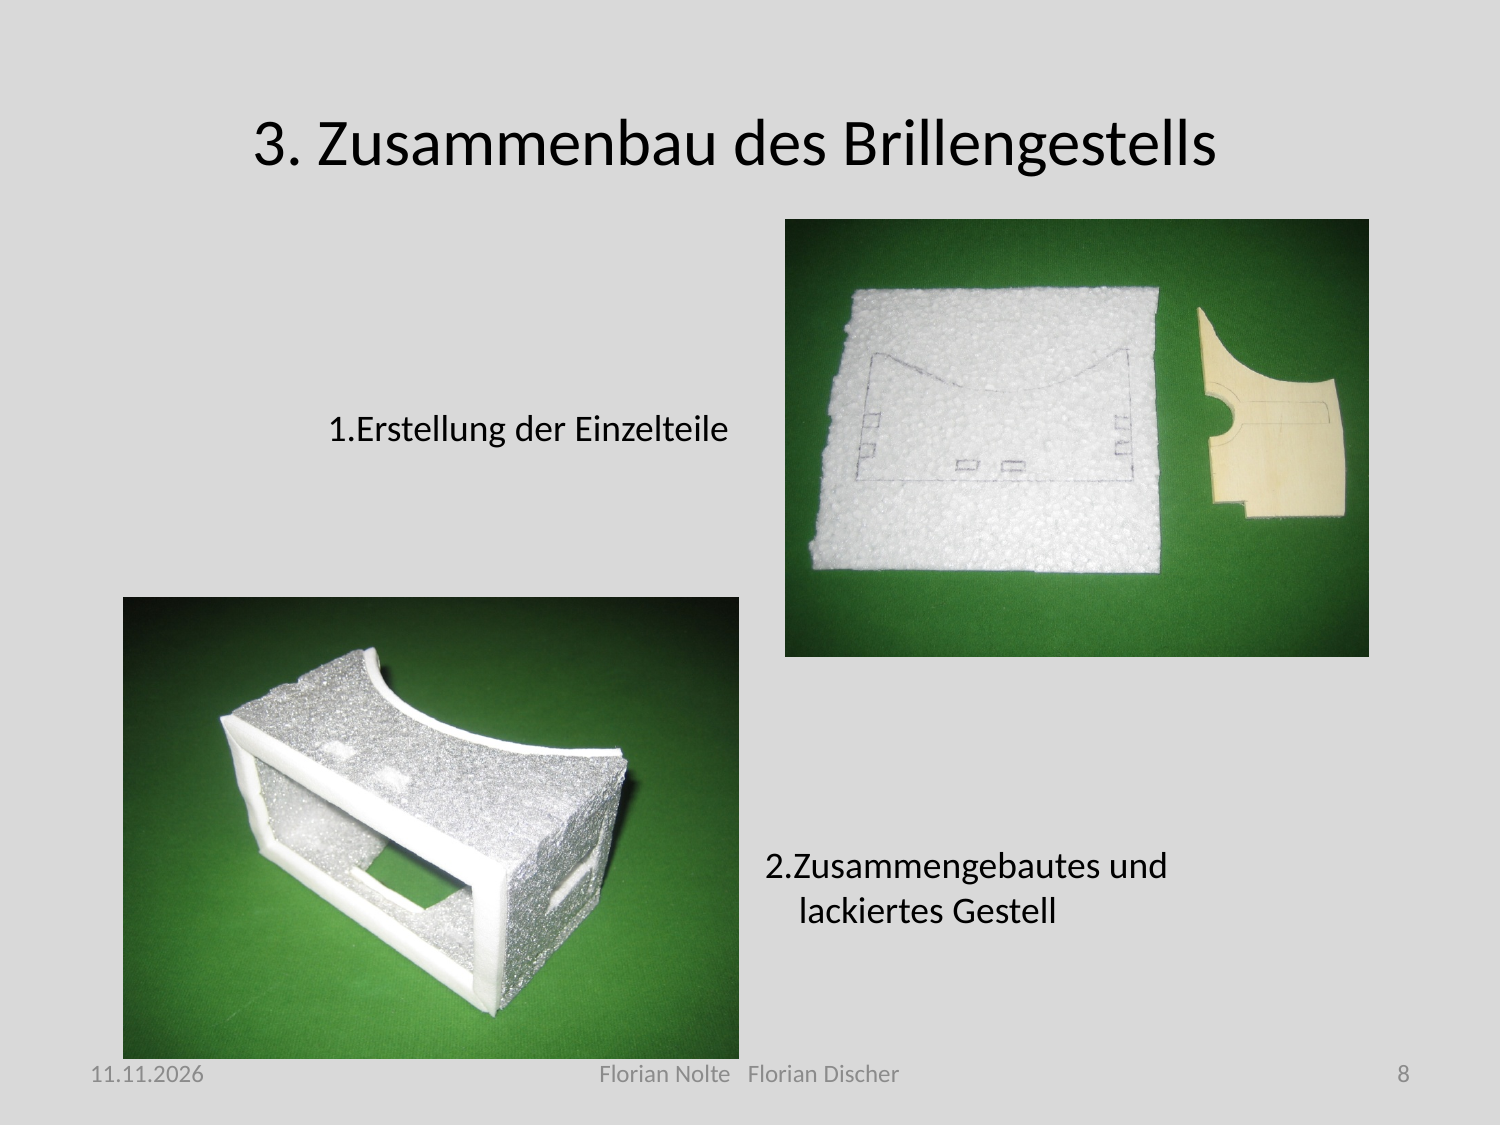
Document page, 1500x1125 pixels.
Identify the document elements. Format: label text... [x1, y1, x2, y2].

text_box 1.Erstellung der Einzelteile [312, 397, 780, 457]
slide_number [75, 1042, 425, 1103]
text_box 2.Zusammengebautes und lackiertes Gestell [750, 834, 1211, 939]
picture [123, 597, 739, 1059]
footer Florian Nolte Florian Discher [512, 1042, 988, 1103]
title 3. Zusammenbau des Brillengestells [75, 45, 1425, 233]
slide_number 8 [1074, 1042, 1425, 1103]
picture [785, 219, 1369, 658]
